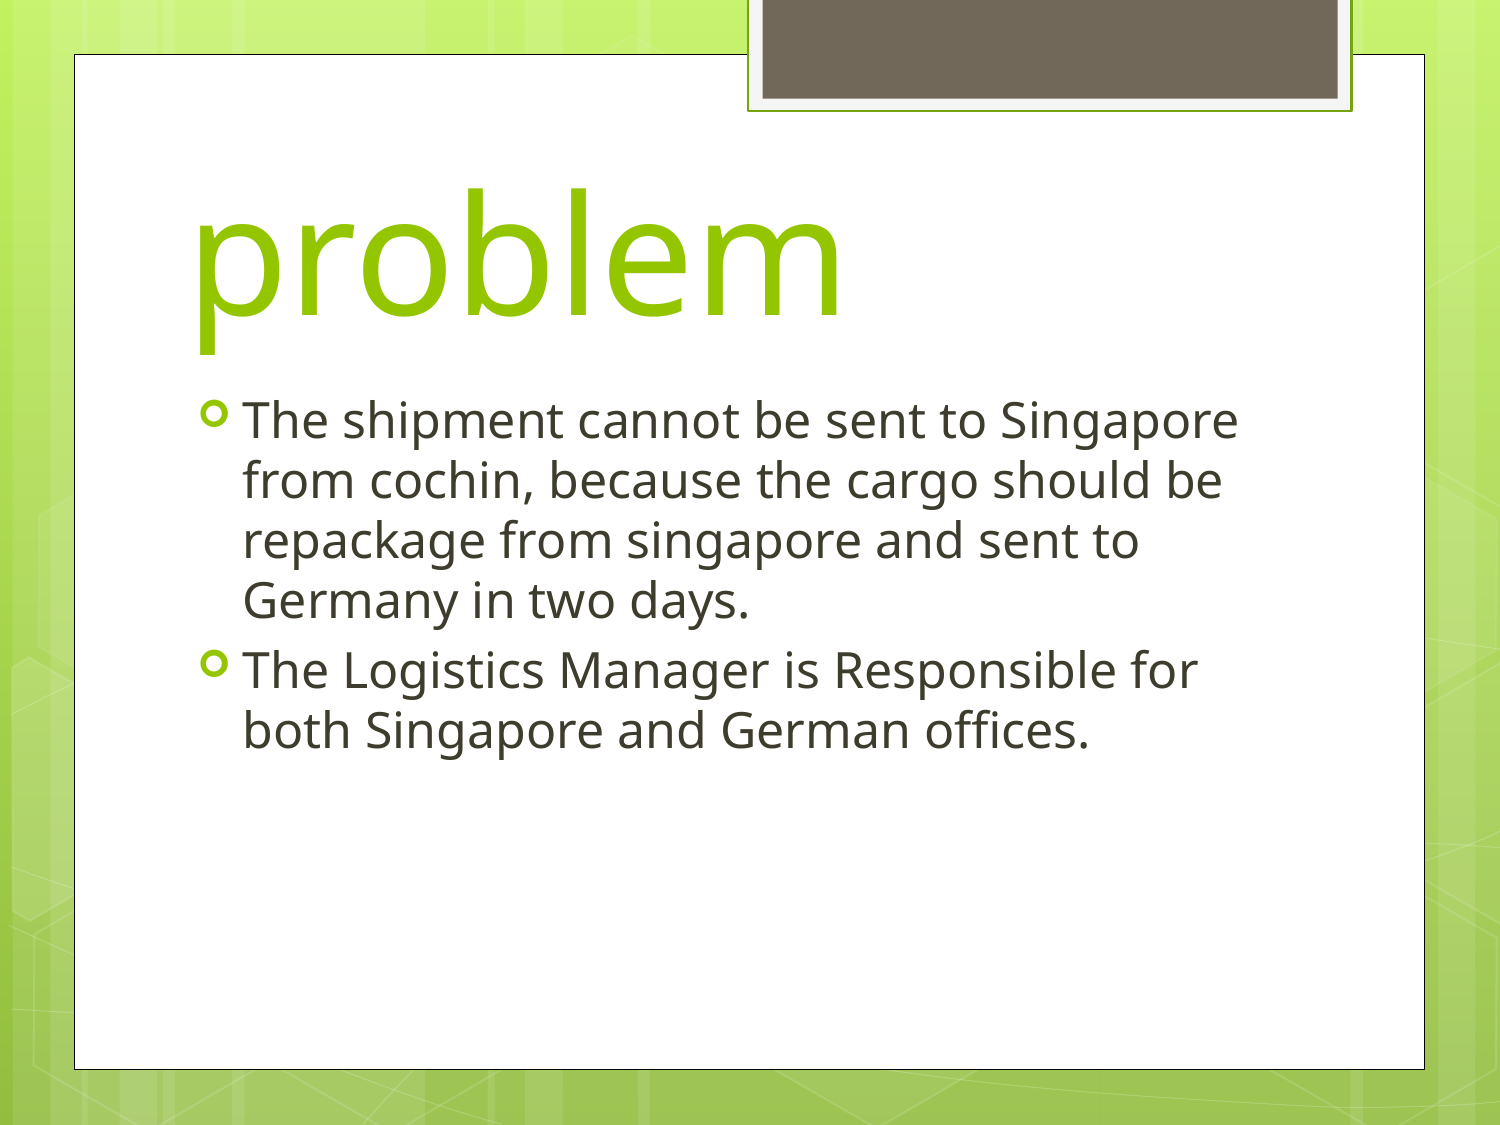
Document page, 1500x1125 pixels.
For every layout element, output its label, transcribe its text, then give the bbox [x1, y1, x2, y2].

title problem [171, 168, 1324, 357]
list The shipment cannot be sent to Singapore from cochin, because the cargo should be repackage from singapore and sent to Germany in two days. The Logistics Manager is Responsible for both Singapore and German offices. [171, 381, 1283, 957]
